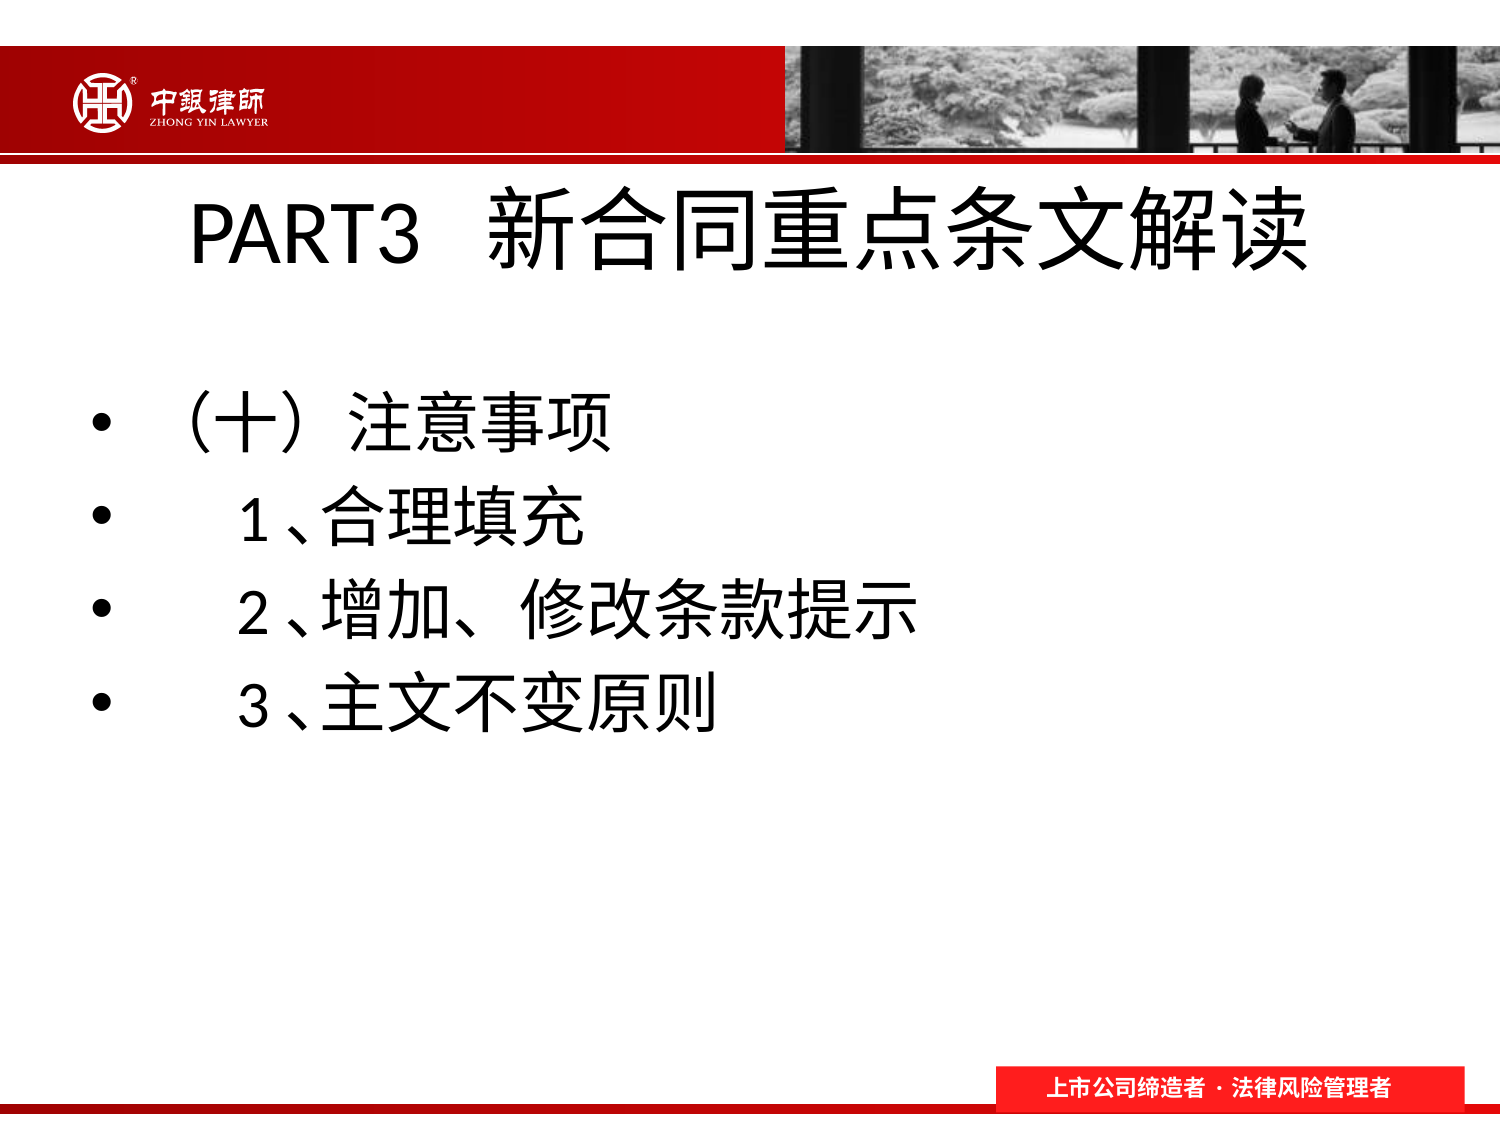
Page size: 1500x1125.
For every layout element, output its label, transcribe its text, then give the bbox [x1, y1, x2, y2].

title PART3 新合同重点条文解读 [75, 45, 1425, 373]
list （十）注意事项 1､合理填充 2､增加、修改条款提示 3､主文不变原则 [75, 373, 1425, 1005]
